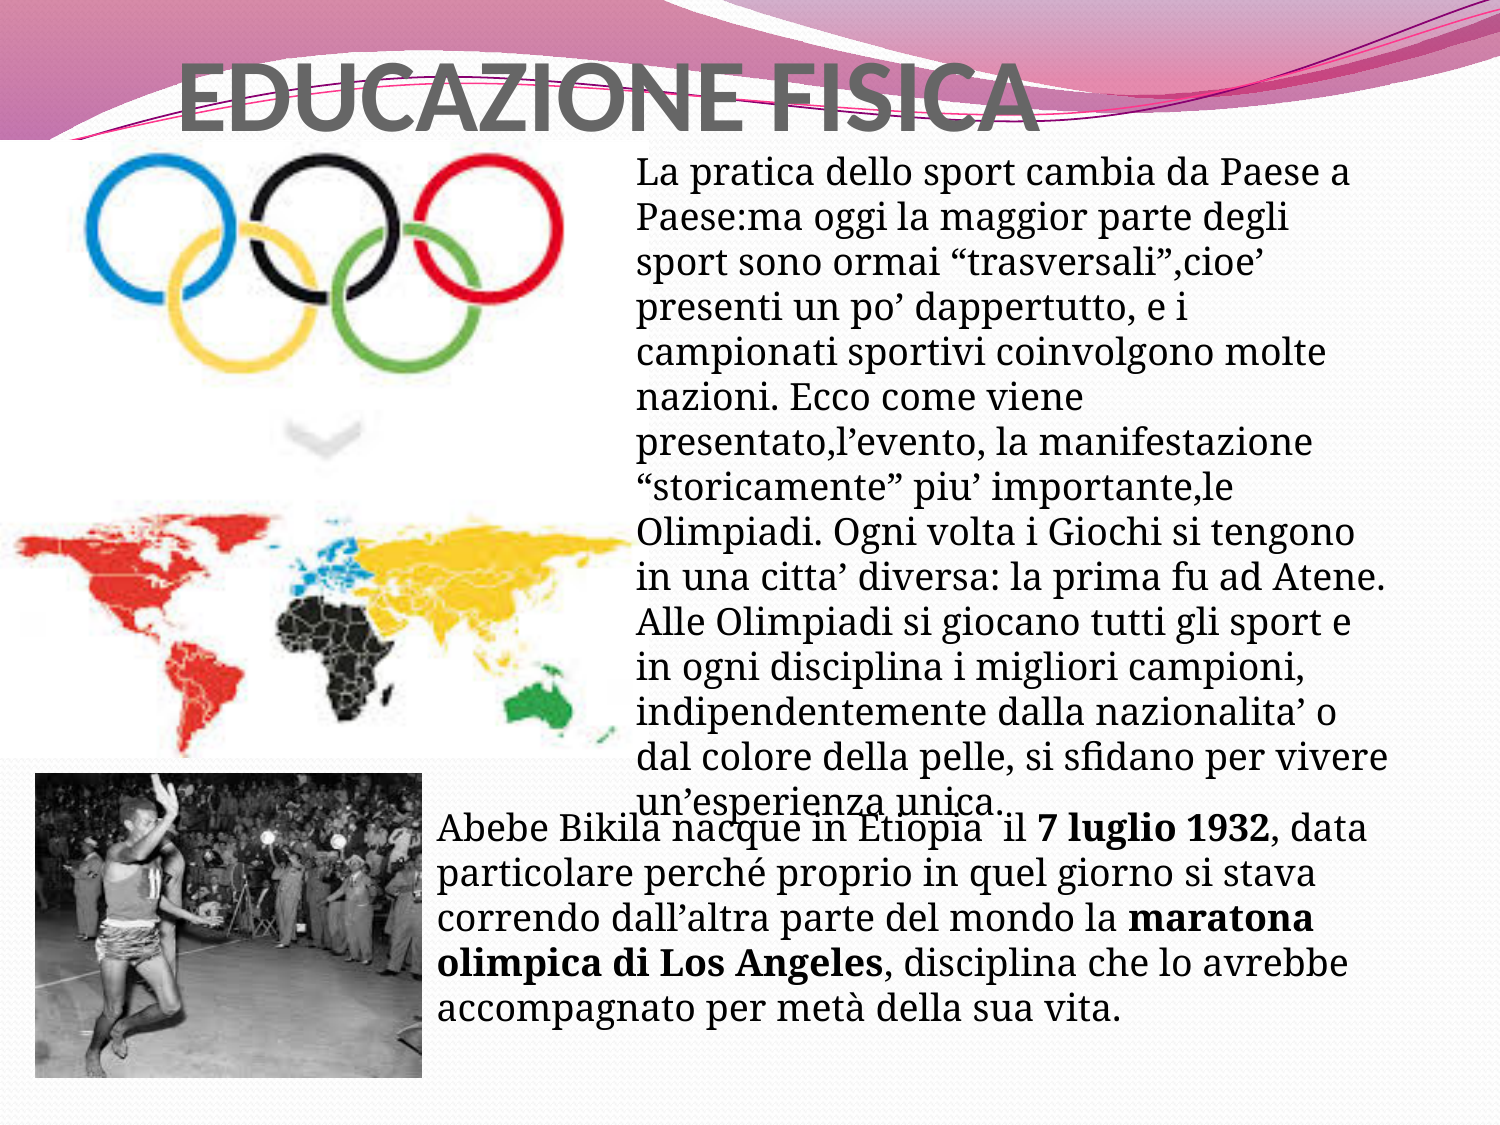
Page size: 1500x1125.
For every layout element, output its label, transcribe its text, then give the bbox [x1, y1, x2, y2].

picture [35, 773, 422, 1079]
text_box Abebe Bikila nacque in Etiopia il 7 luglio 1932, data particolare perché proprio in quel giorno si stava correndo dall’altra parte del mondo la maratona olimpica di Los Angeles, disciplina che lo avrebbe accompagnato per metà della sua vita. [427, 796, 1454, 1037]
text_box La pratica dello sport cambia da Paese a Paese:ma oggi la maggior parte degli sport sono ormai “trasversali”,cioe’ presenti un po’ dappertutto, e i campionati sportivi coinvolgono molte nazioni. Ecco come viene presentato,l’evento, la manifestazione “storicamente” piu’ importante,le Olimpiadi. Ogni volta i Giochi si tengono in una citta’ diversa: la prima fu ad Atene. Alle Olimpiadi si giocano tutti gli sport e in ogni disciplina i migliori campioni, indipendentemente dalla nazionalita’ o dal colore della pelle, si sfidano per vivere un’esperienza unica. [621, 140, 1407, 796]
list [0, 140, 649, 759]
title EDUCAZIONE FISICA [35, 0, 1386, 140]
